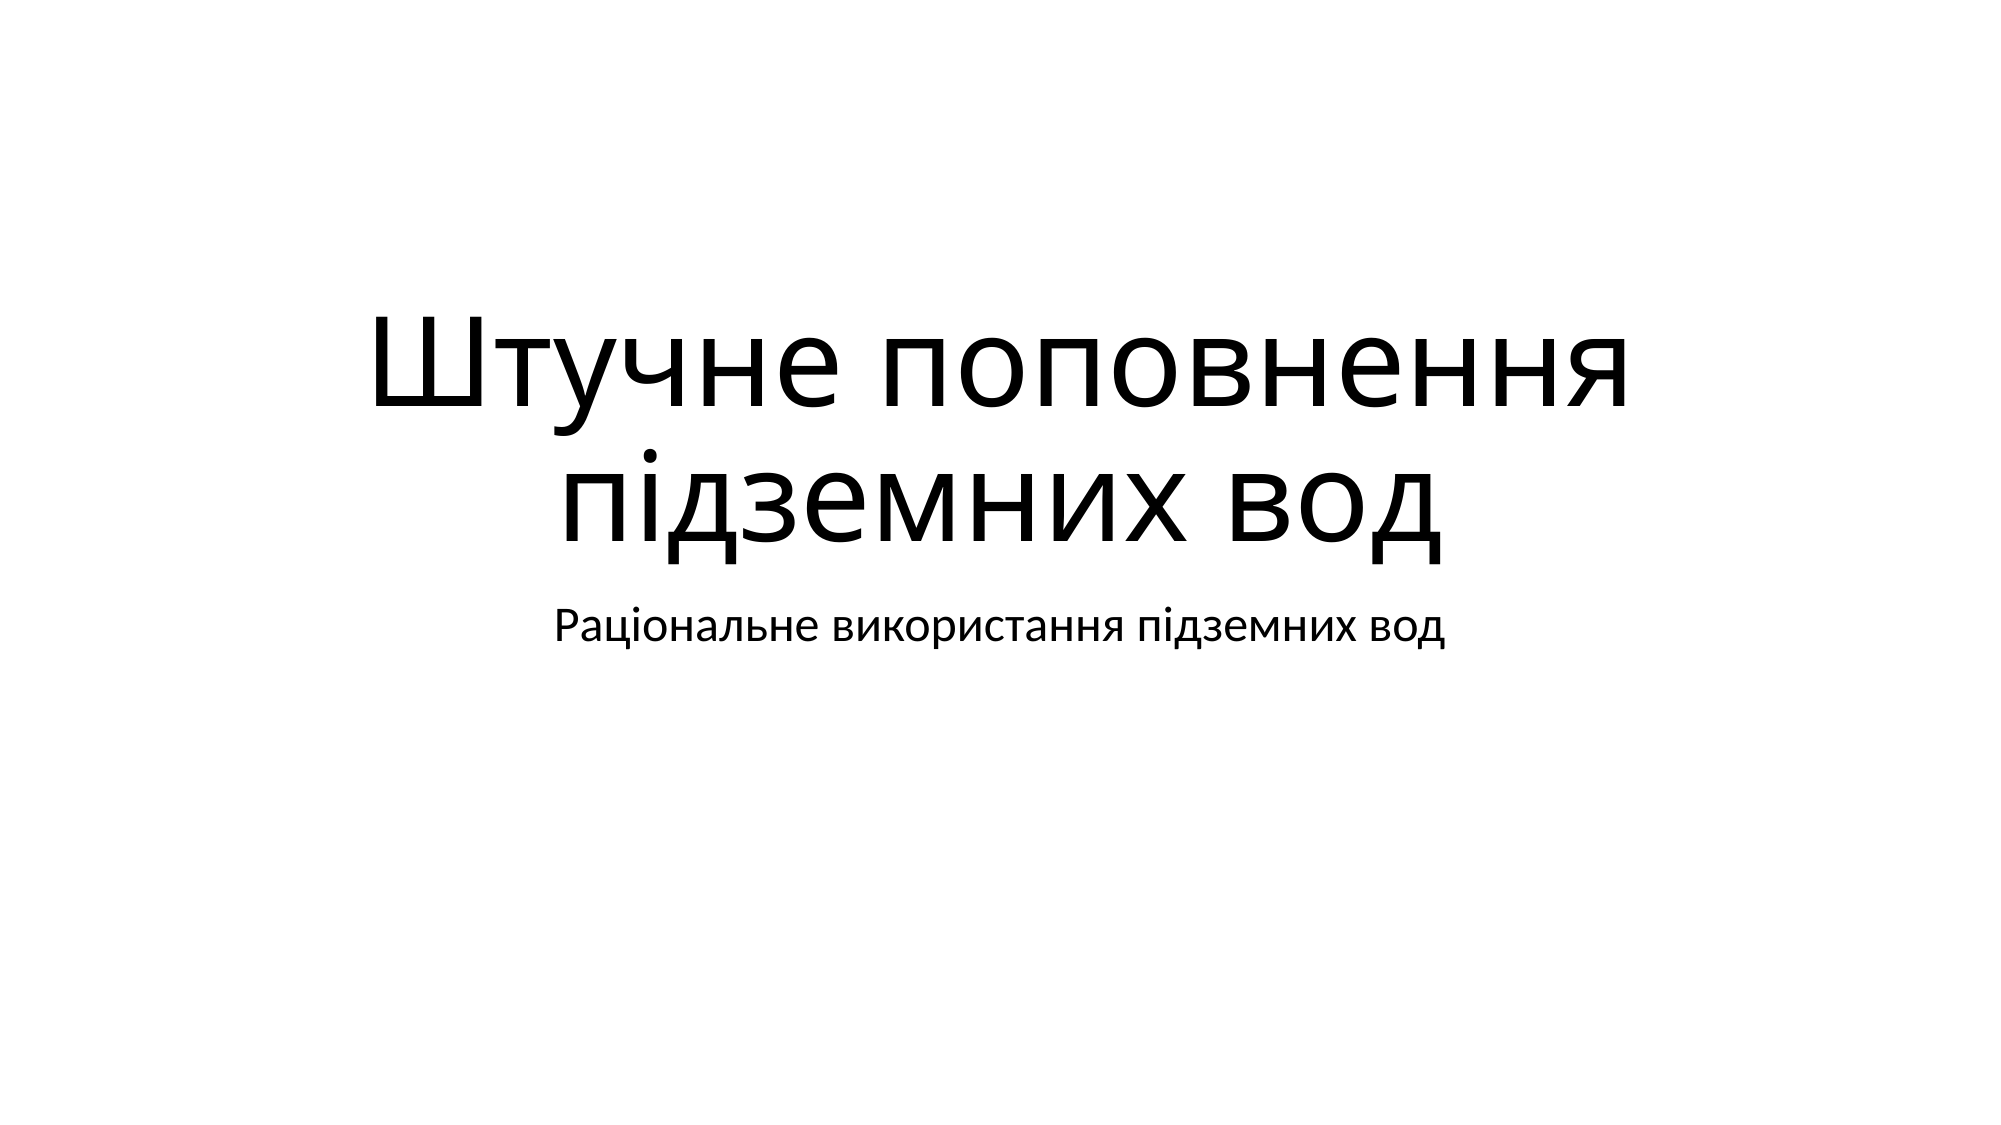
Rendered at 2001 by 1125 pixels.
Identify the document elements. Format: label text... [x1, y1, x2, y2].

subtitle Раціональне використання підземних вод [249, 590, 1750, 863]
title Штучне поповнення підземних вод [249, 184, 1750, 576]
